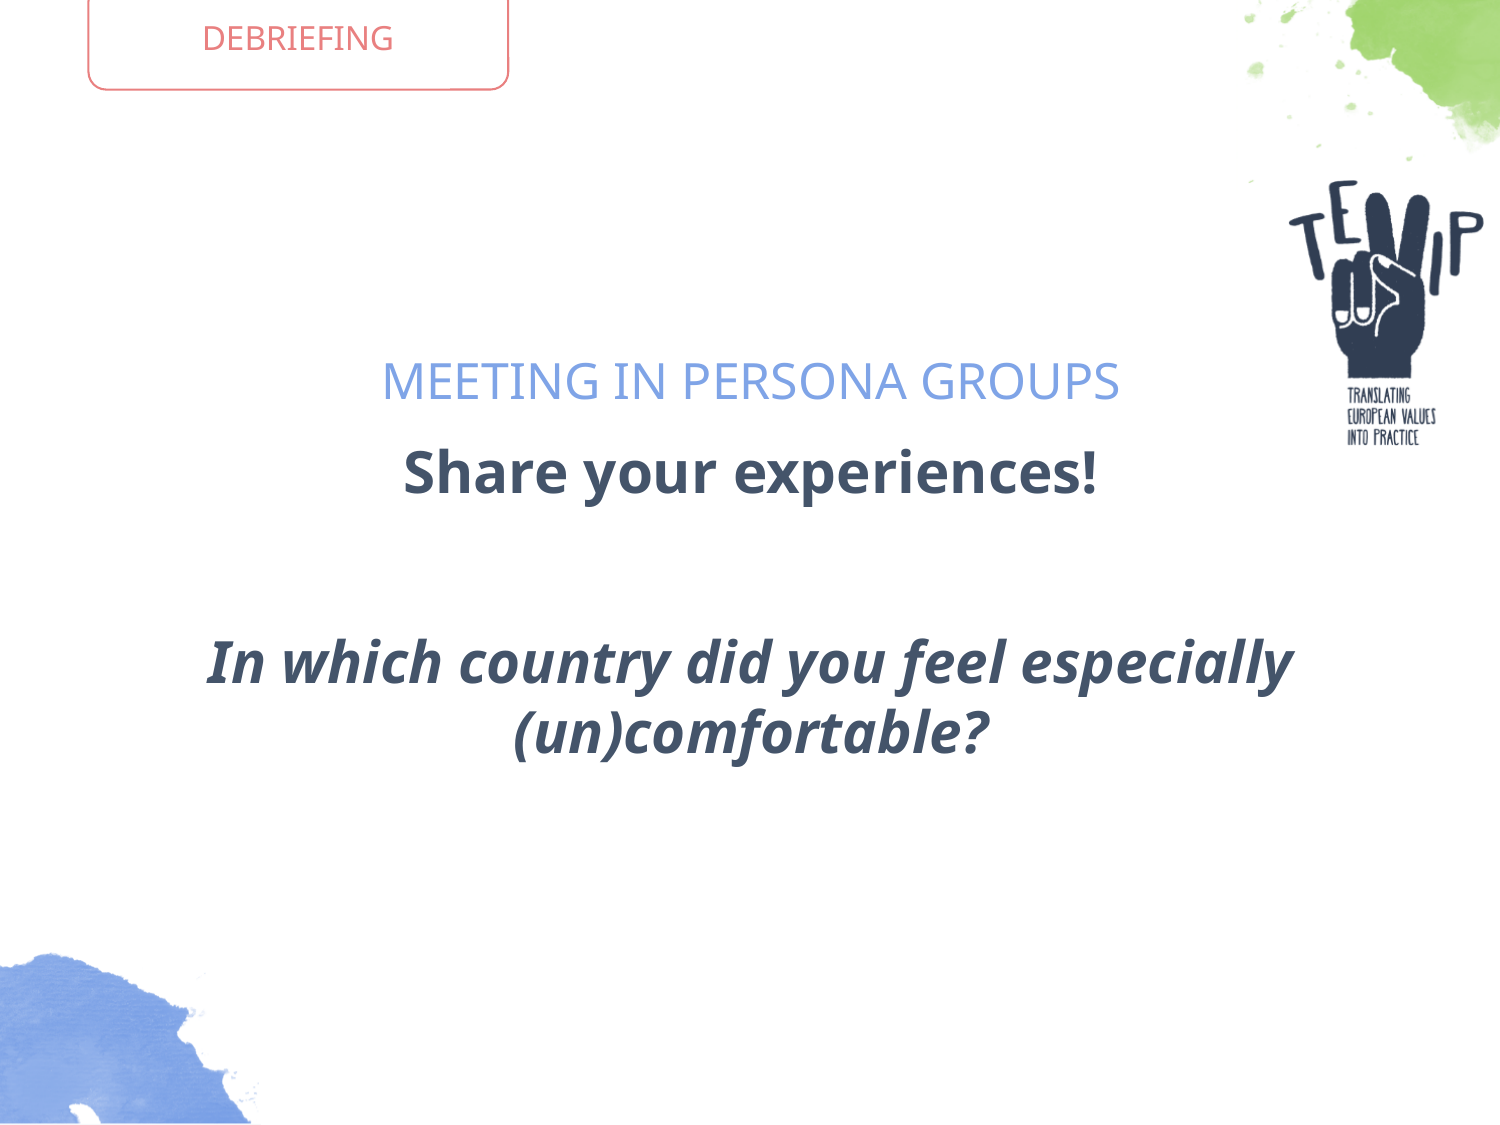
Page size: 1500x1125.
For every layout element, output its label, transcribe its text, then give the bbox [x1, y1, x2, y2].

text_box DEBRIEFING [88, 0, 509, 90]
picture [1213, 0, 1500, 463]
picture [0, 946, 261, 1125]
text_box MEETING IN PERSONA GROUPS Share your experiences! In which country did you feel especially (un)comfortable? [88, 342, 1414, 773]
